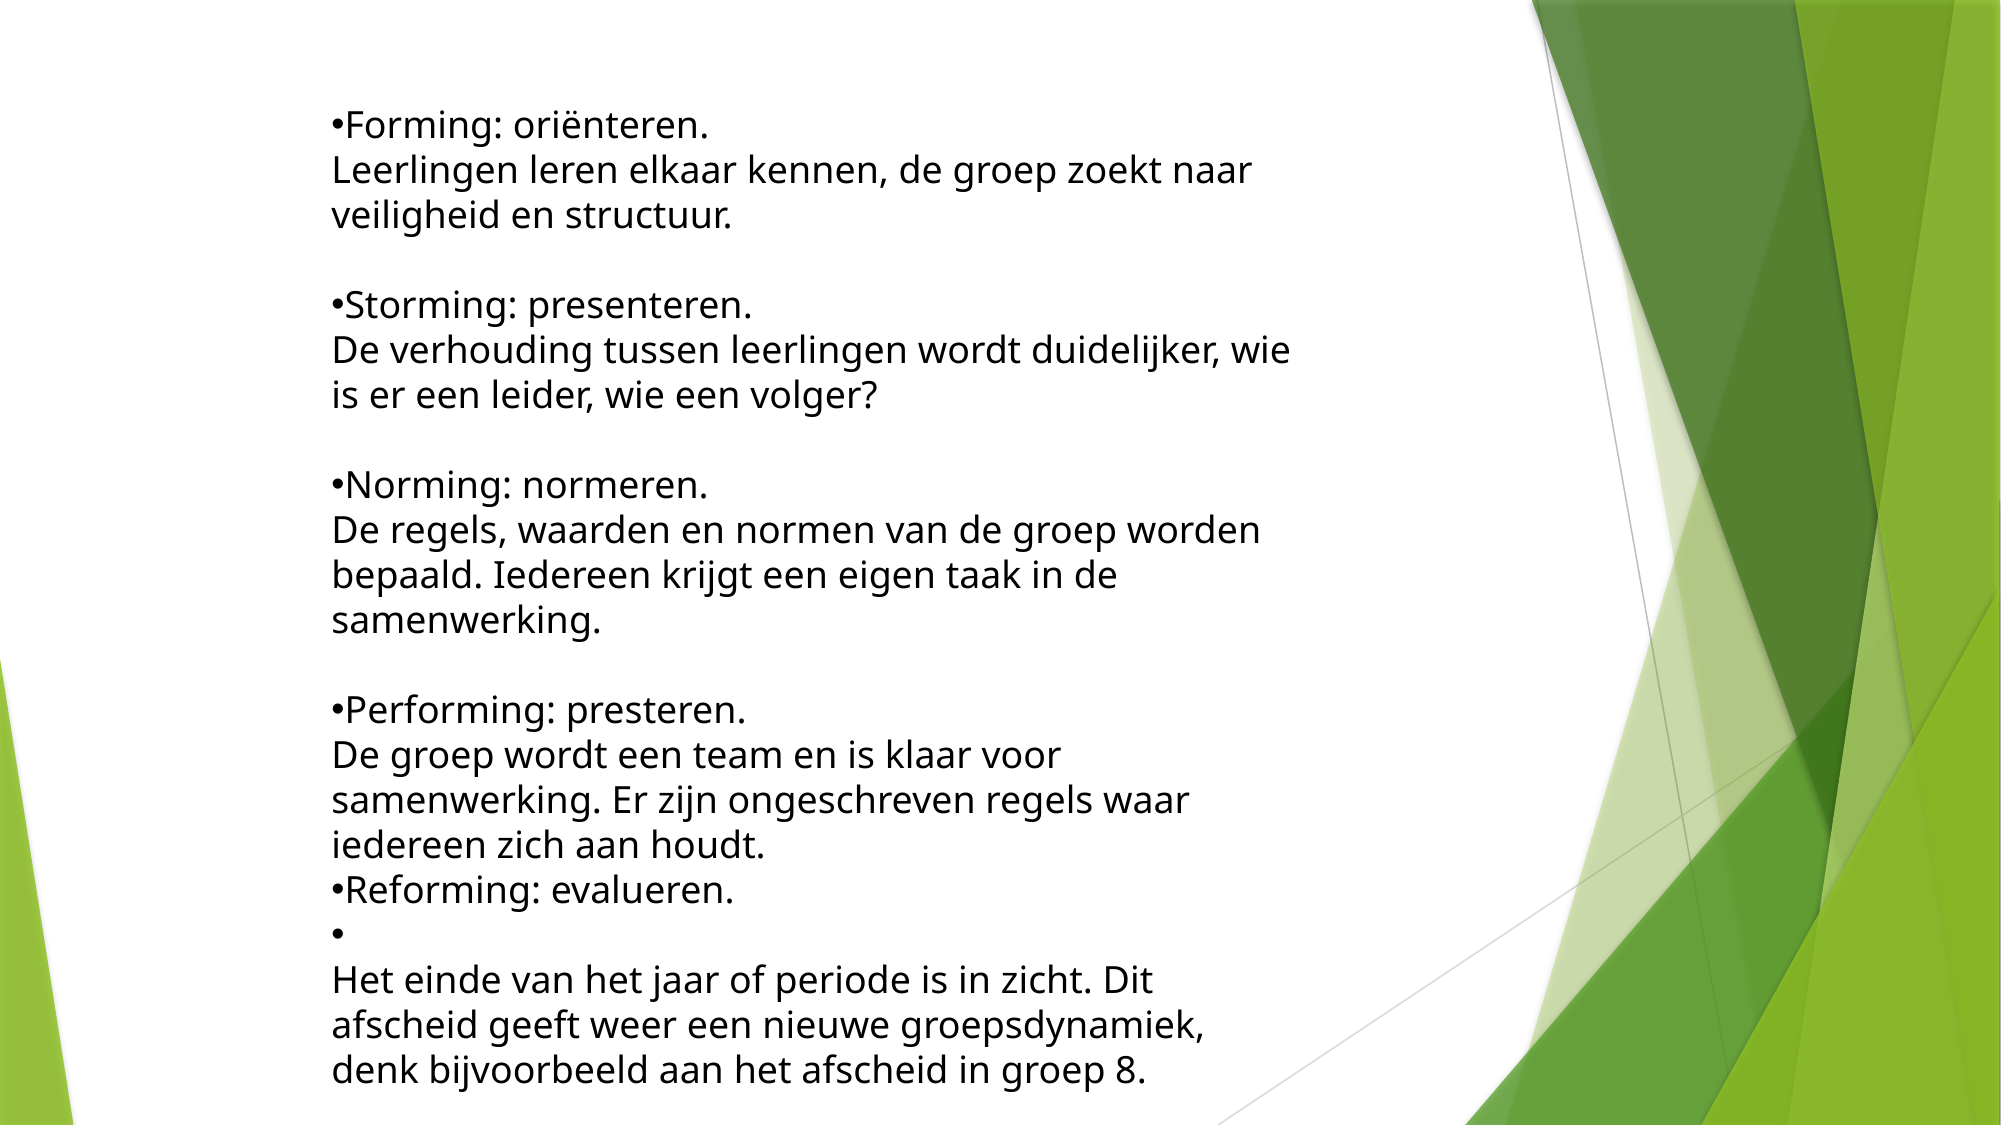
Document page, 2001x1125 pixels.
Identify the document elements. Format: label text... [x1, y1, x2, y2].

text_box Forming: oriënteren. Leerlingen leren elkaar kennen, de groep zoekt naar veiligheid en structuur. Storming: presenteren. De verhouding tussen leerlingen wordt duidelijker, wie is er een leider, wie een volger? Norming: normeren. De regels, waarden en normen van de groep worden bepaald. Iedereen krijgt een eigen taak in de samenwerking. Performing: presteren. De groep wordt een team en is klaar voor samenwerking. Er zijn ongeschreven regels waar iedereen zich aan houdt. Reforming: evalueren. Het einde van het jaar of periode is in zicht. Dit afscheid geeft weer een nieuwe groepsdynamiek, denk bijvoorbeeld aan het afscheid in groep 8. [316, 93, 1317, 1099]
